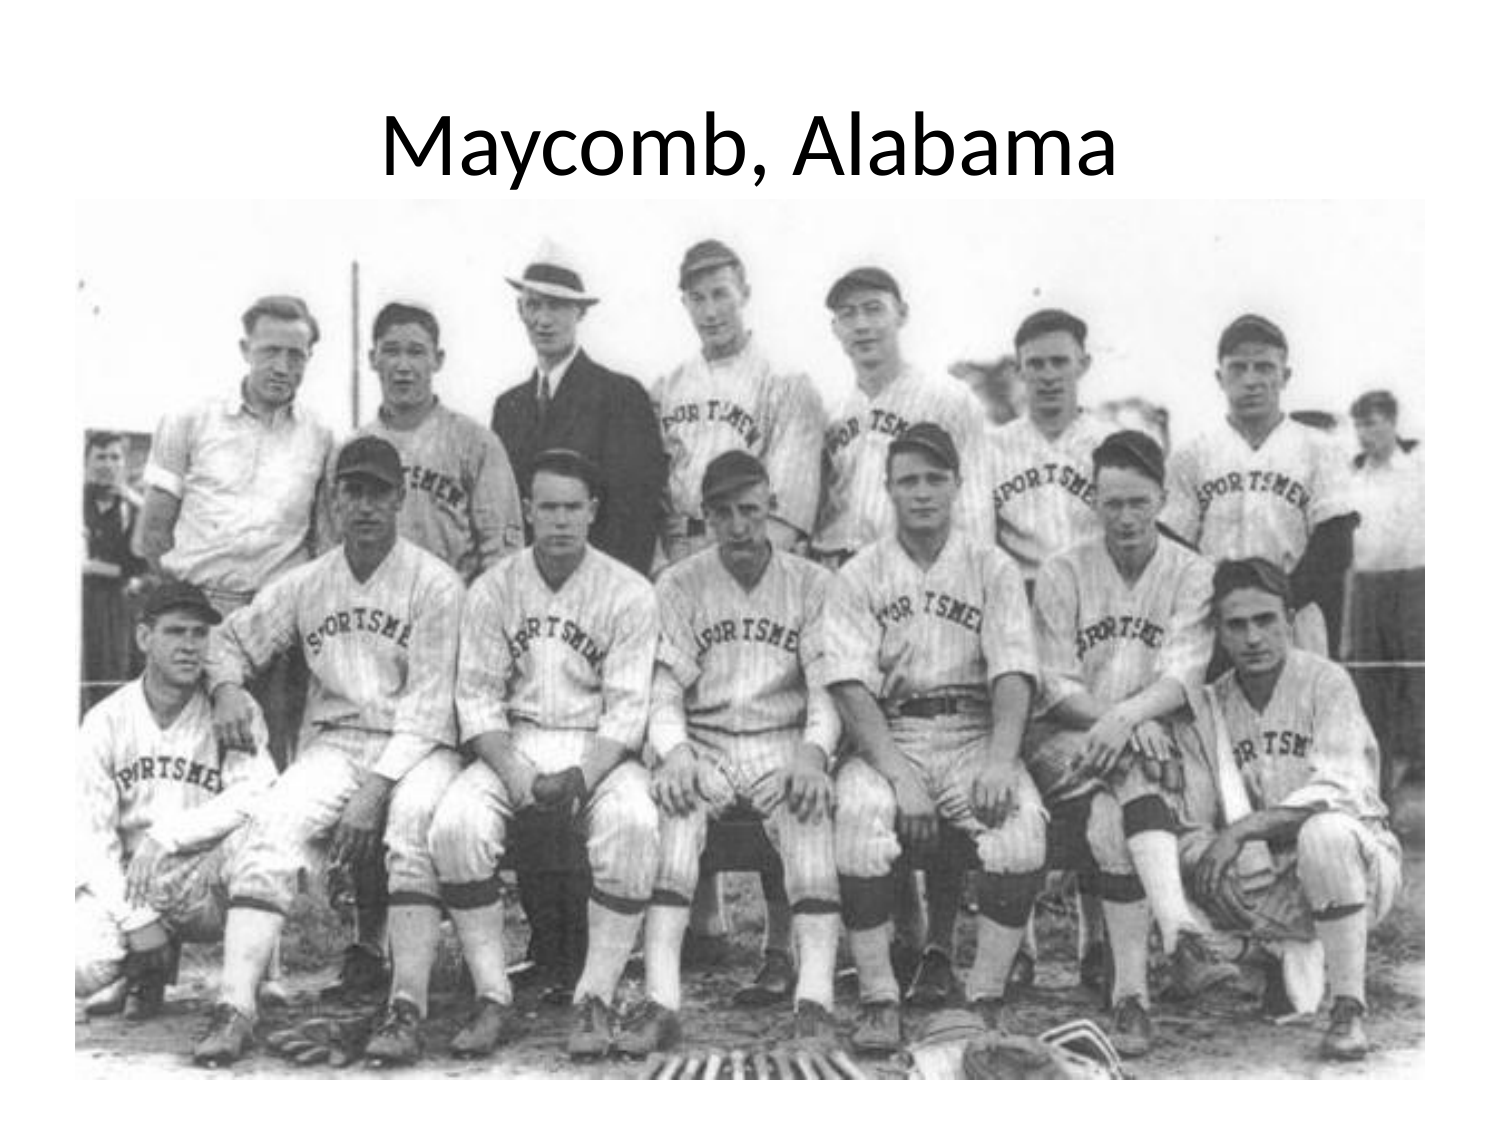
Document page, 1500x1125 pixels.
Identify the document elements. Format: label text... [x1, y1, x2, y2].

picture [74, 199, 1426, 1080]
title Maycomb, Alabama [75, 45, 1425, 199]
